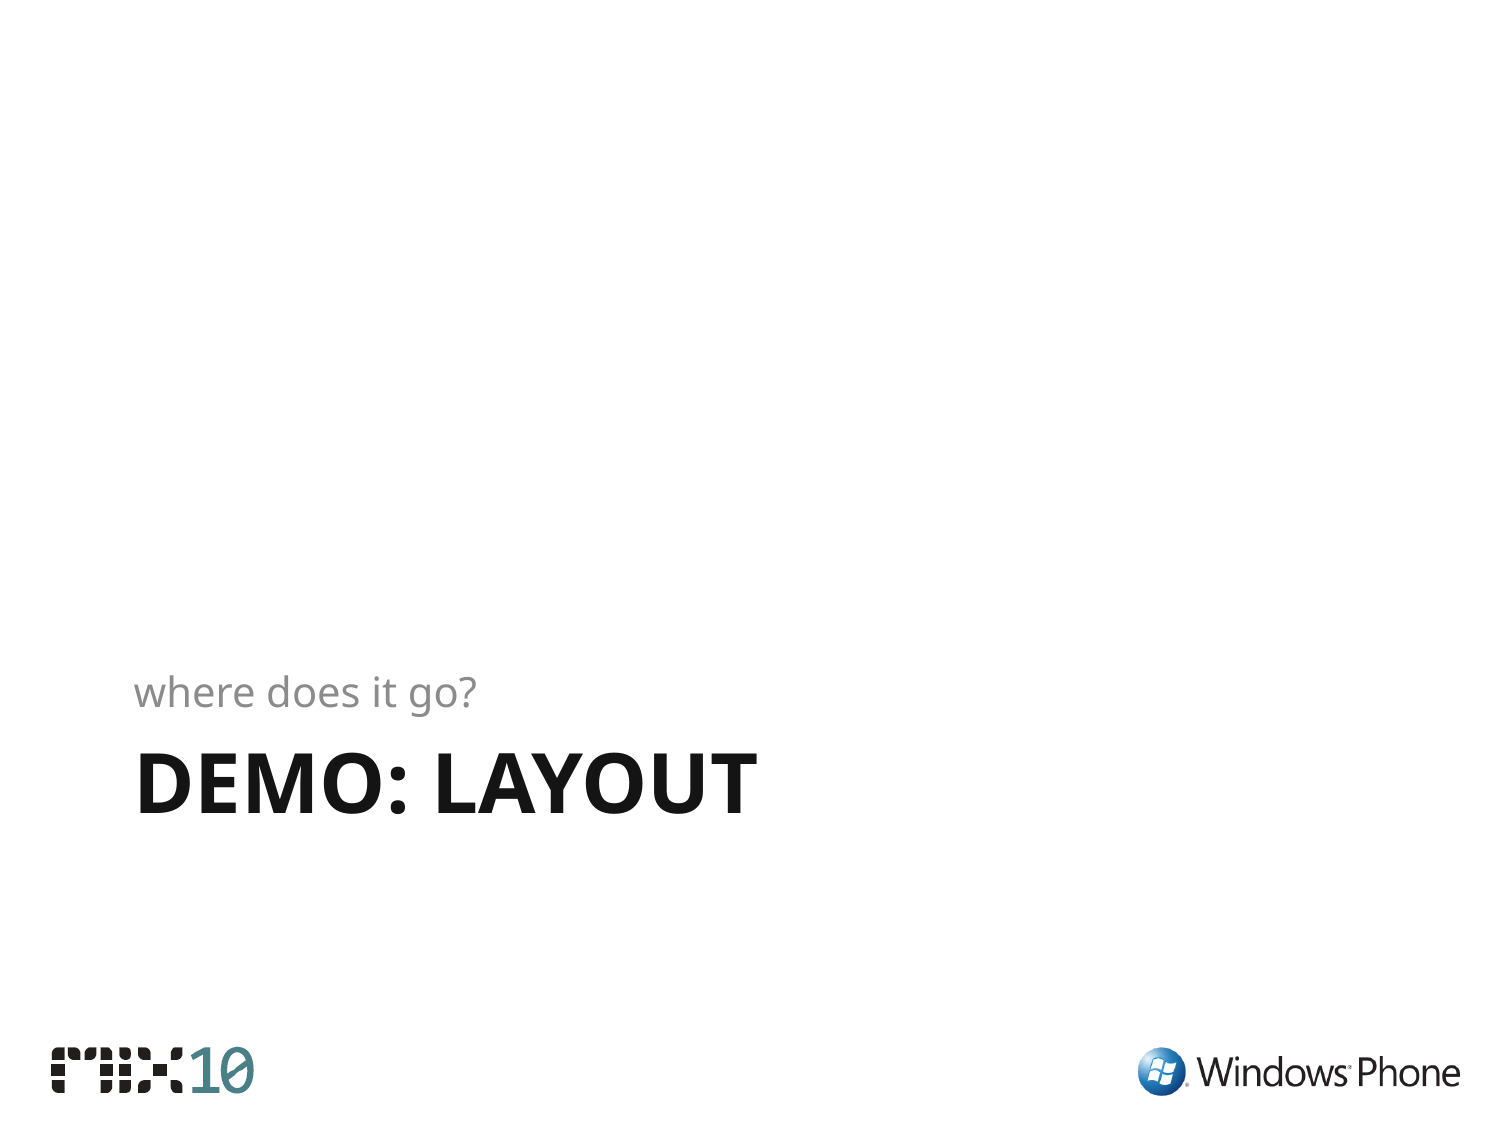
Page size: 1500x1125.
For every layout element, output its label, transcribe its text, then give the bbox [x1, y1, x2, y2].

title demo: LAYOUT [118, 723, 1394, 947]
list where does it go? [118, 476, 1394, 723]
picture [46, 1040, 257, 1101]
picture [1128, 1041, 1467, 1101]
